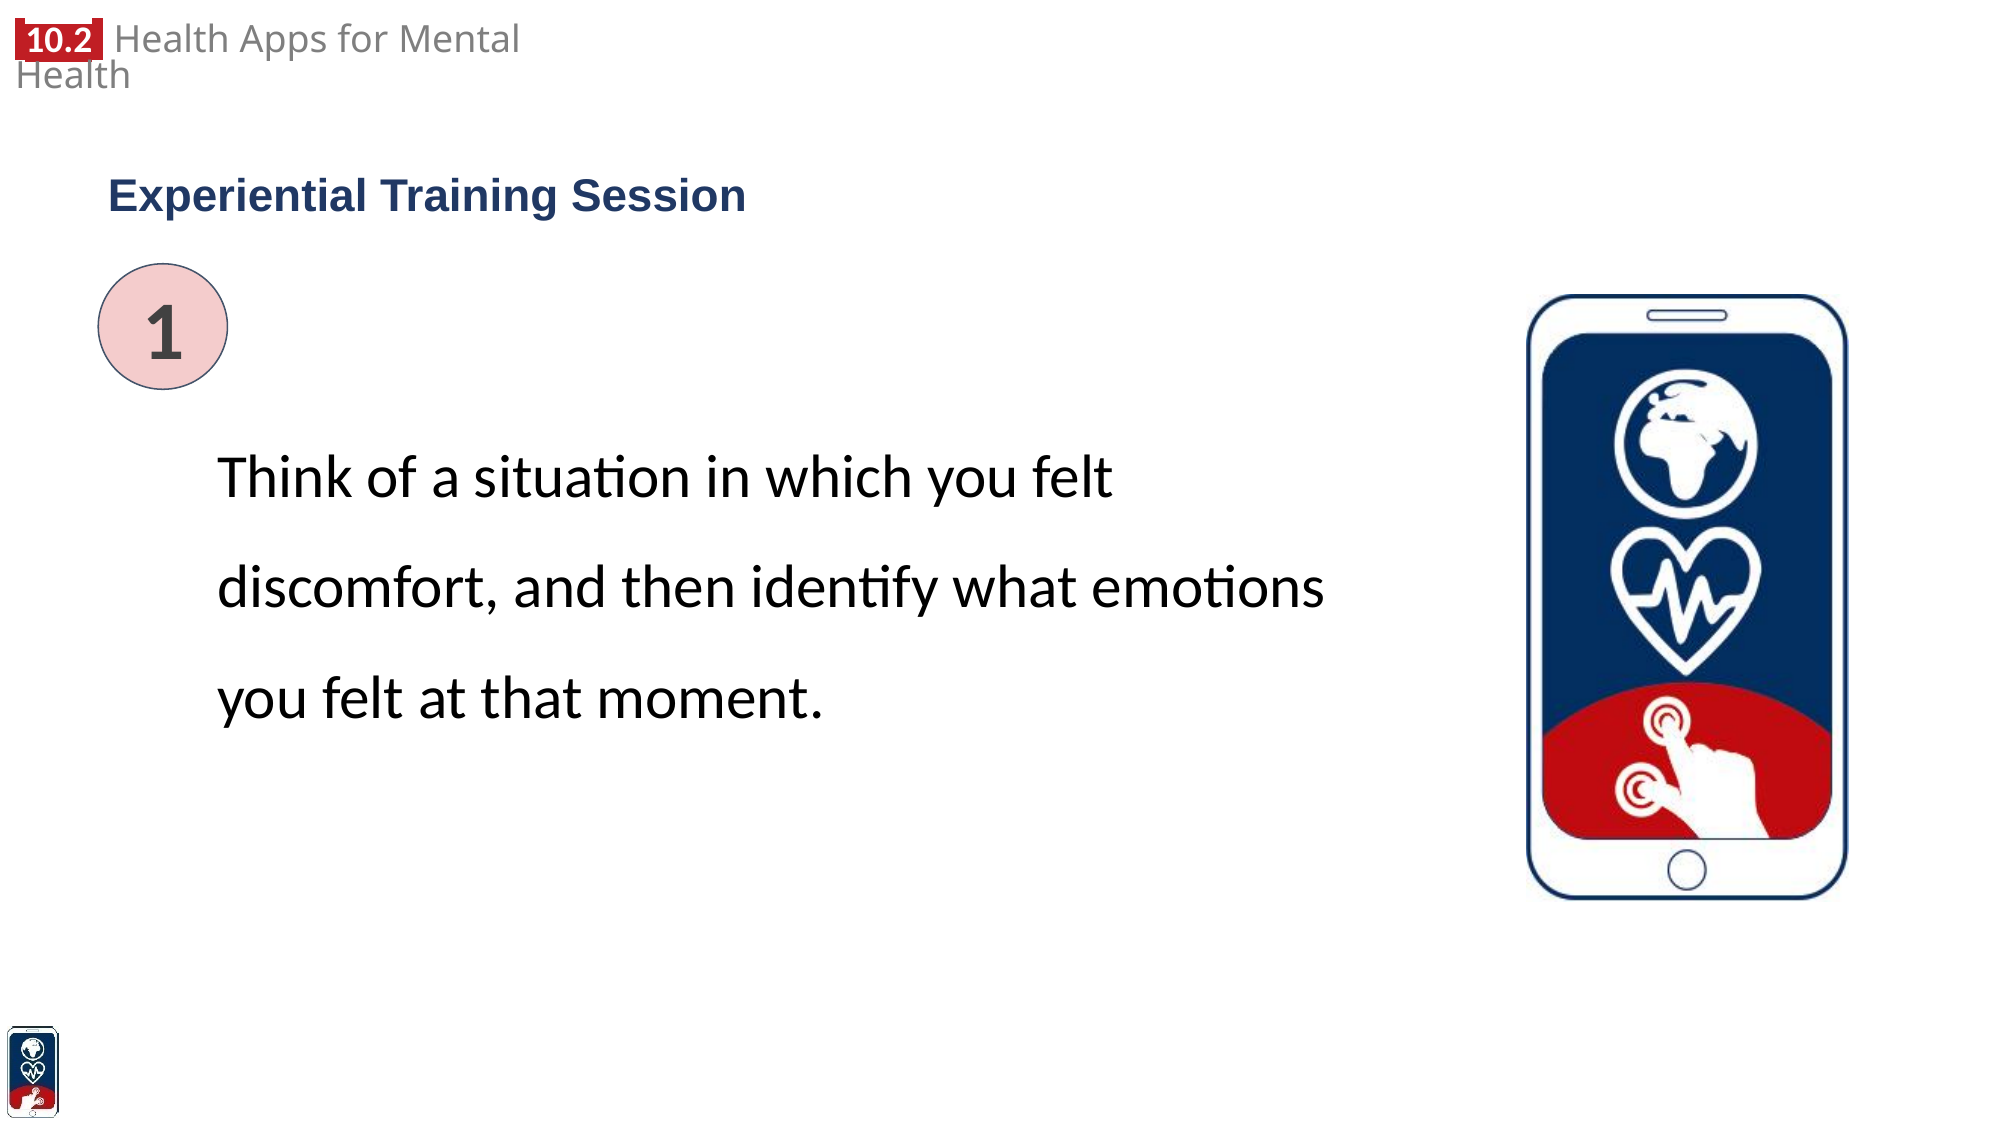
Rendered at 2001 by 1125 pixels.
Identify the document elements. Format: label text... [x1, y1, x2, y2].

picture [1526, 294, 1849, 902]
text_box 1 [127, 260, 236, 391]
list Think of a situation in which you felt discomfort, and then identify what emotions you felt at that moment. [127, 392, 1378, 1110]
title Experiential Training Session [92, 143, 1908, 244]
picture [7, 1026, 59, 1118]
text_box [98, 274, 127, 379]
